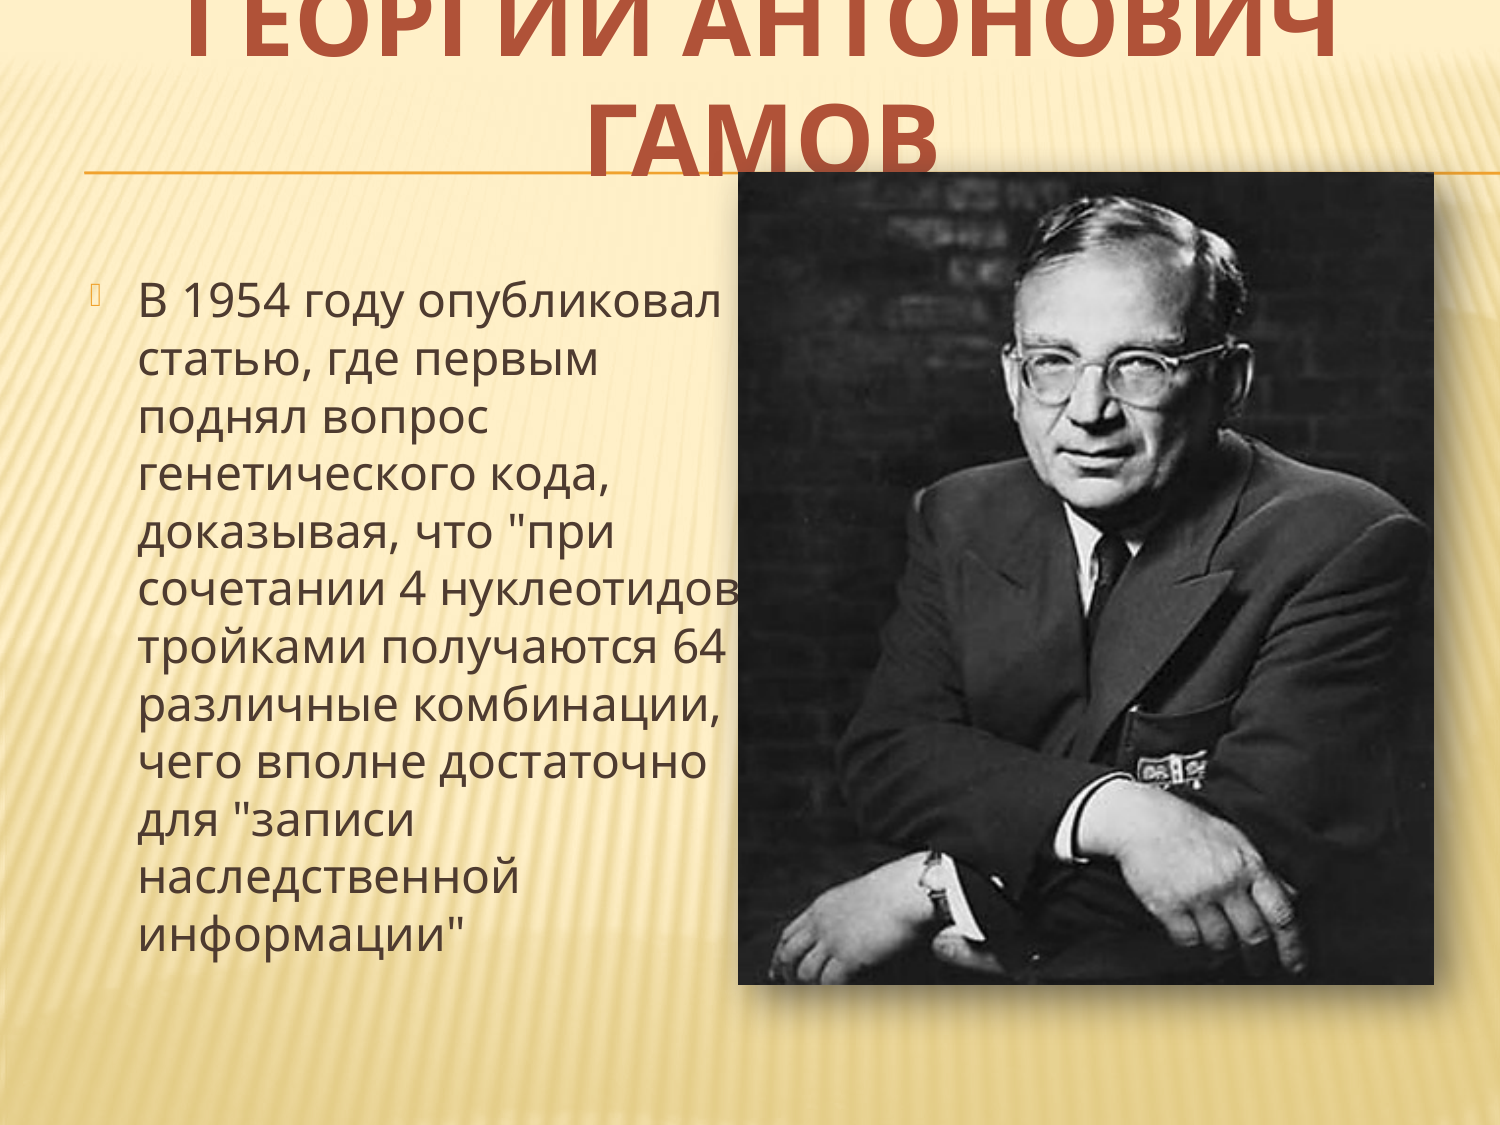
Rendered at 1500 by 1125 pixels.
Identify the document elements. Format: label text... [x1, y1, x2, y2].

list В 1954 году опубликовал статью, где первым поднял вопрос генетического кода, доказывая, что "при сочетании 4 нуклеотидов тройками получаются 64 различные комбинации, чего вполне достаточно для "записи наследственной информации" [75, 262, 729, 1005]
title Георгий Антонович Гамов [50, 0, 1475, 339]
picture [737, 172, 1434, 985]
